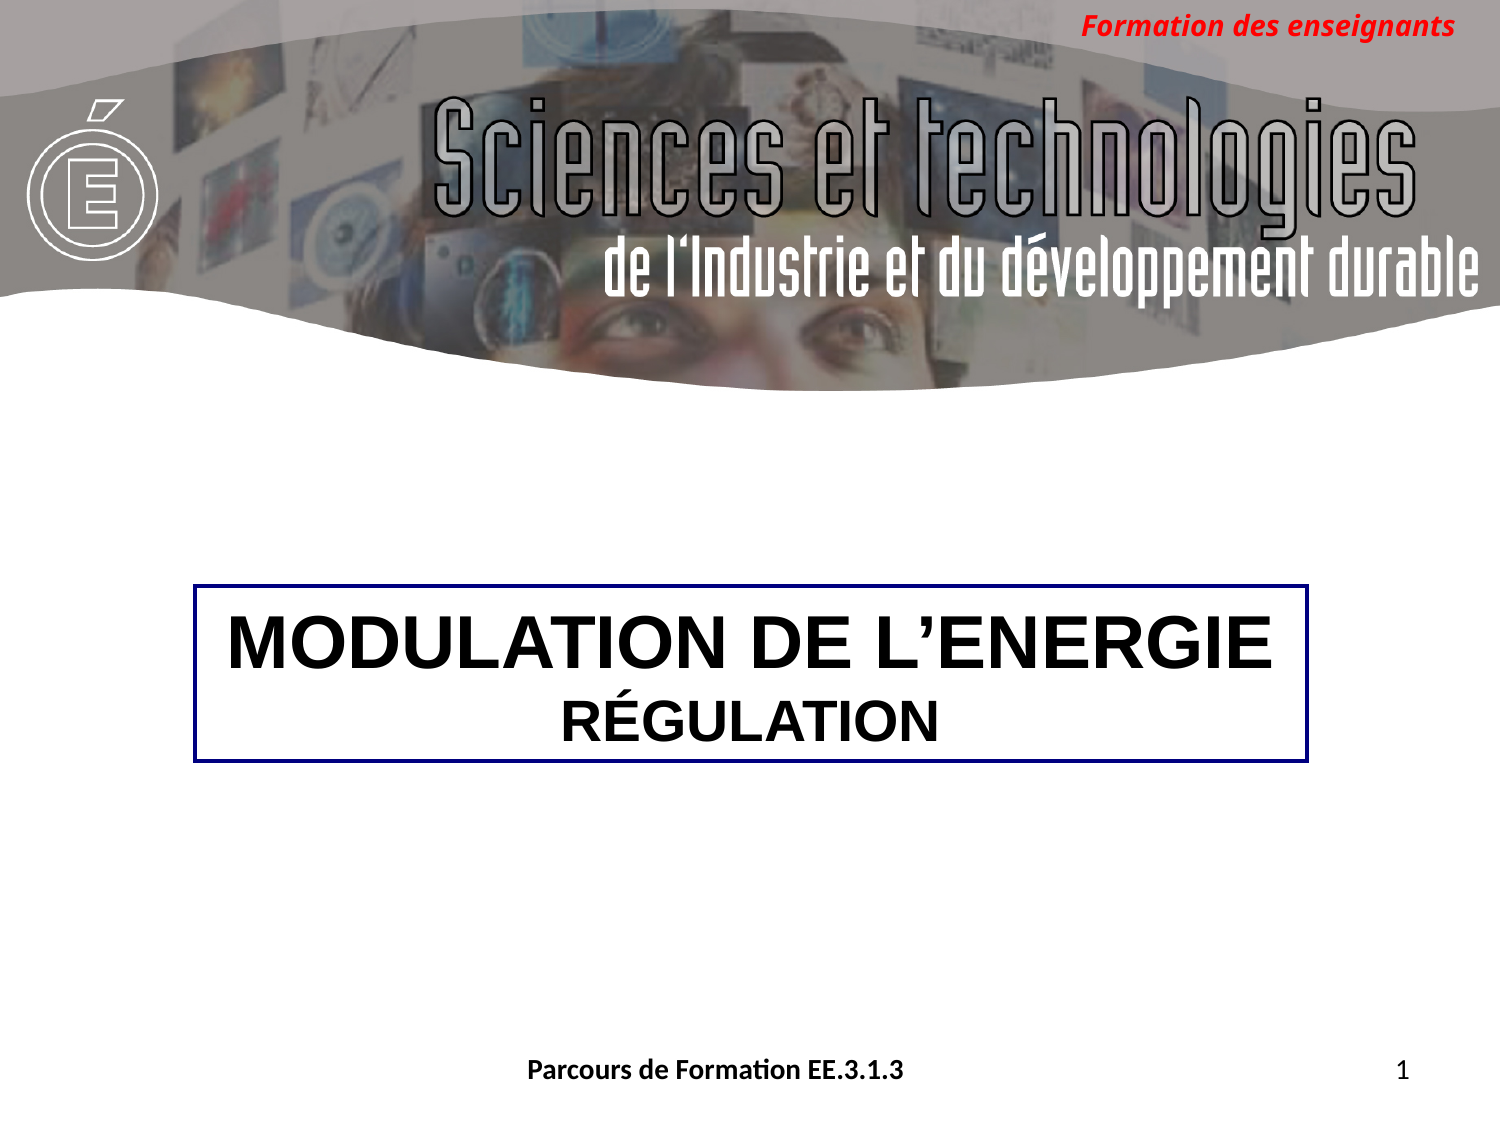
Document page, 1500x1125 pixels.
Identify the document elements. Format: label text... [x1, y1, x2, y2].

slide_number 1 [1075, 1042, 1425, 1103]
footer Parcours de Formation EE.3.1.3 [512, 1042, 1075, 1103]
picture [0, 0, 1500, 400]
text_box Modulation de l’Energie RÉGULATION [194, 586, 1308, 761]
